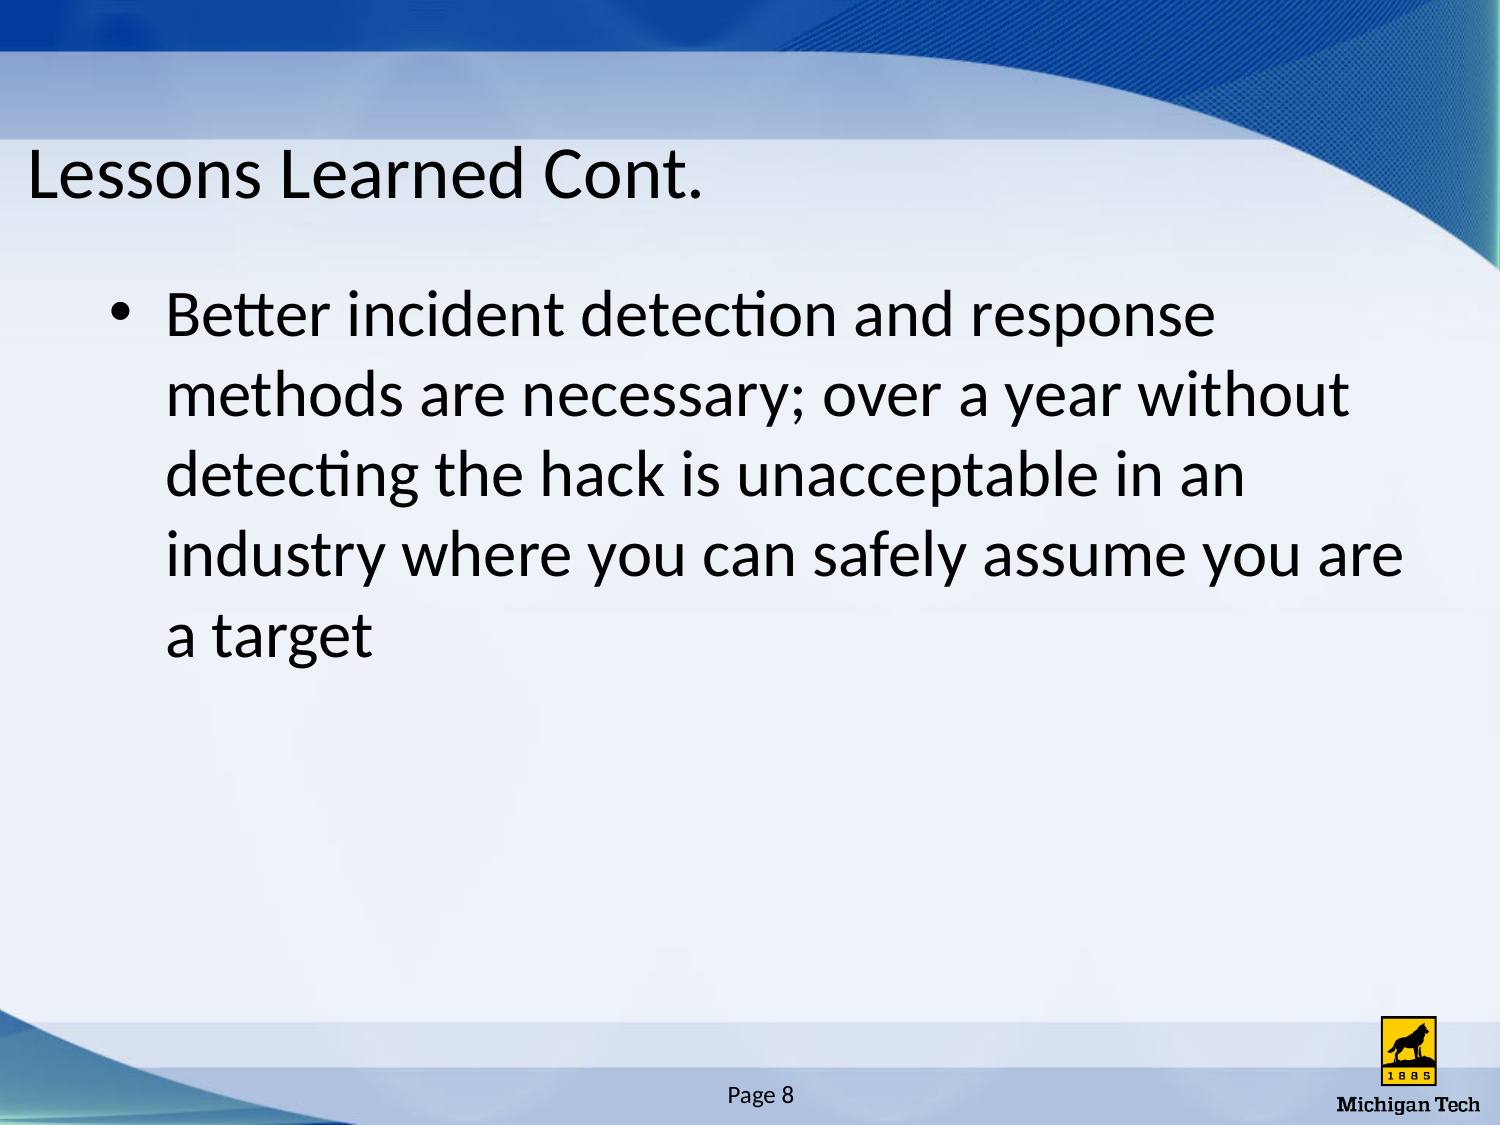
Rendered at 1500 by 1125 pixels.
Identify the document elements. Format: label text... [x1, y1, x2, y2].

picture [0, 0, 1500, 1125]
list Better incident detection and response methods are necessary; over a year without detecting the hack is unacceptable in an industry where you can safely assume you are a target [75, 262, 1425, 1063]
title Lessons Learned Cont. [12, 75, 1263, 263]
